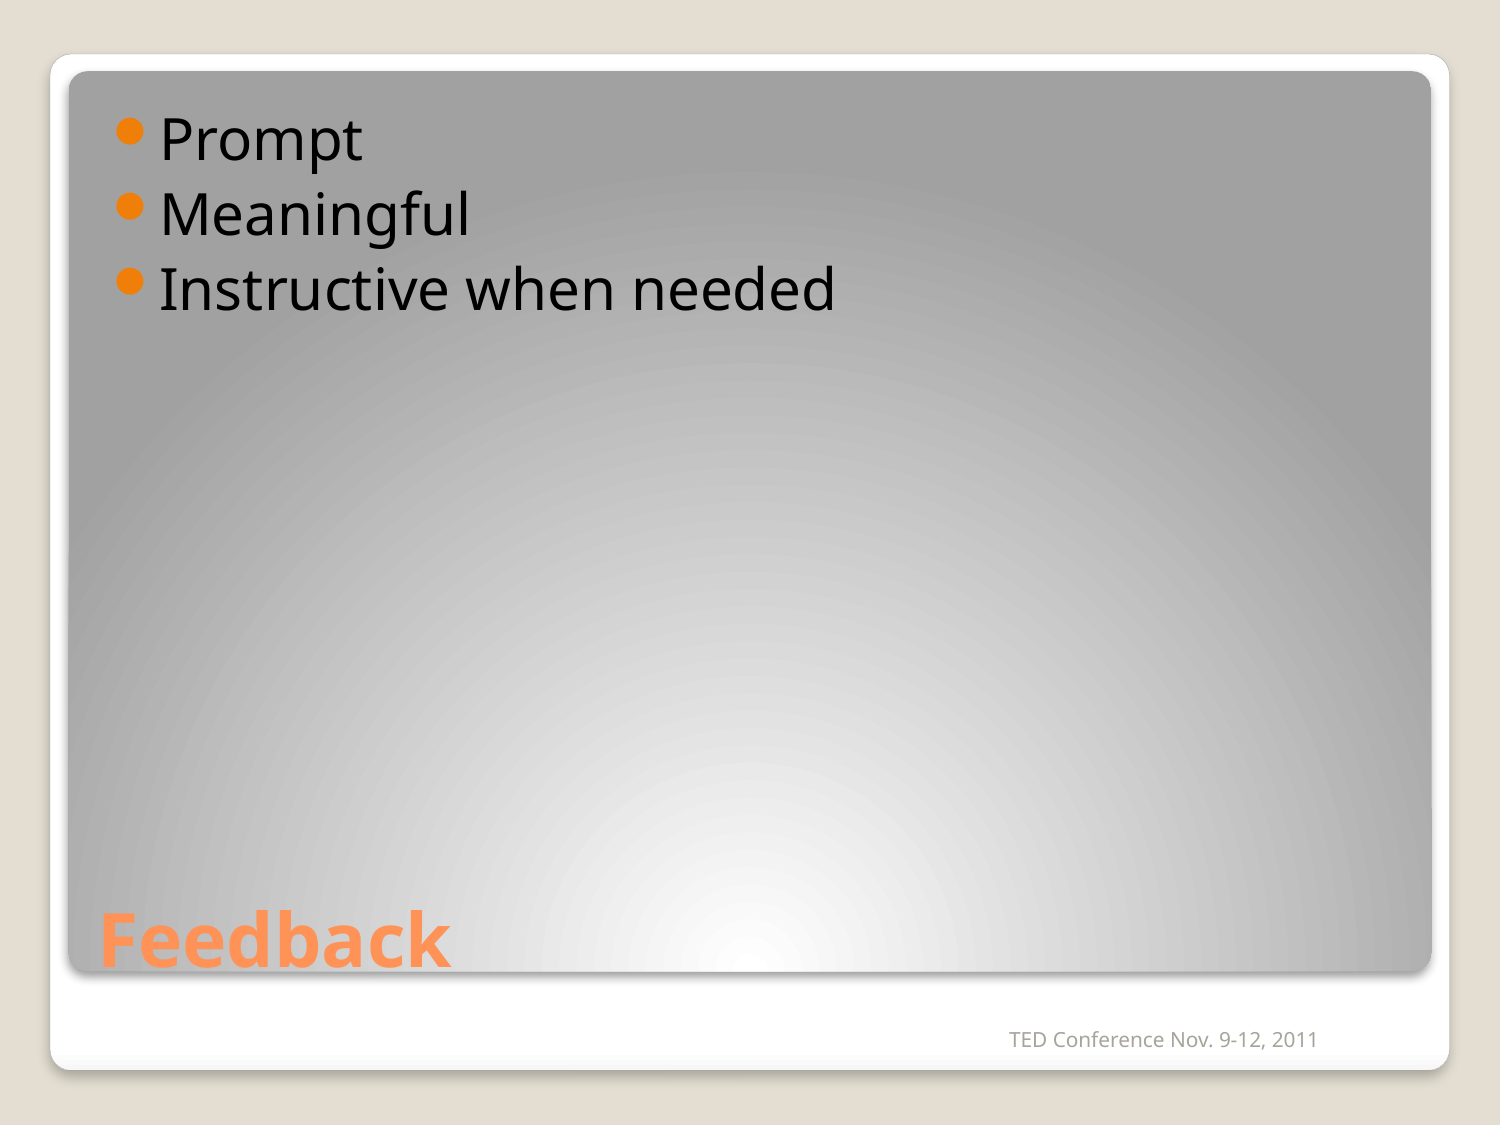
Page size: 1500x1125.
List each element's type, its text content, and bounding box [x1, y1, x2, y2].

list Prompt Meaningful Instructive when needed [82, 86, 1425, 774]
title Feedback [82, 817, 1425, 990]
footer TED Conference Nov. 9-12, 2011 [994, 1002, 1370, 1063]
